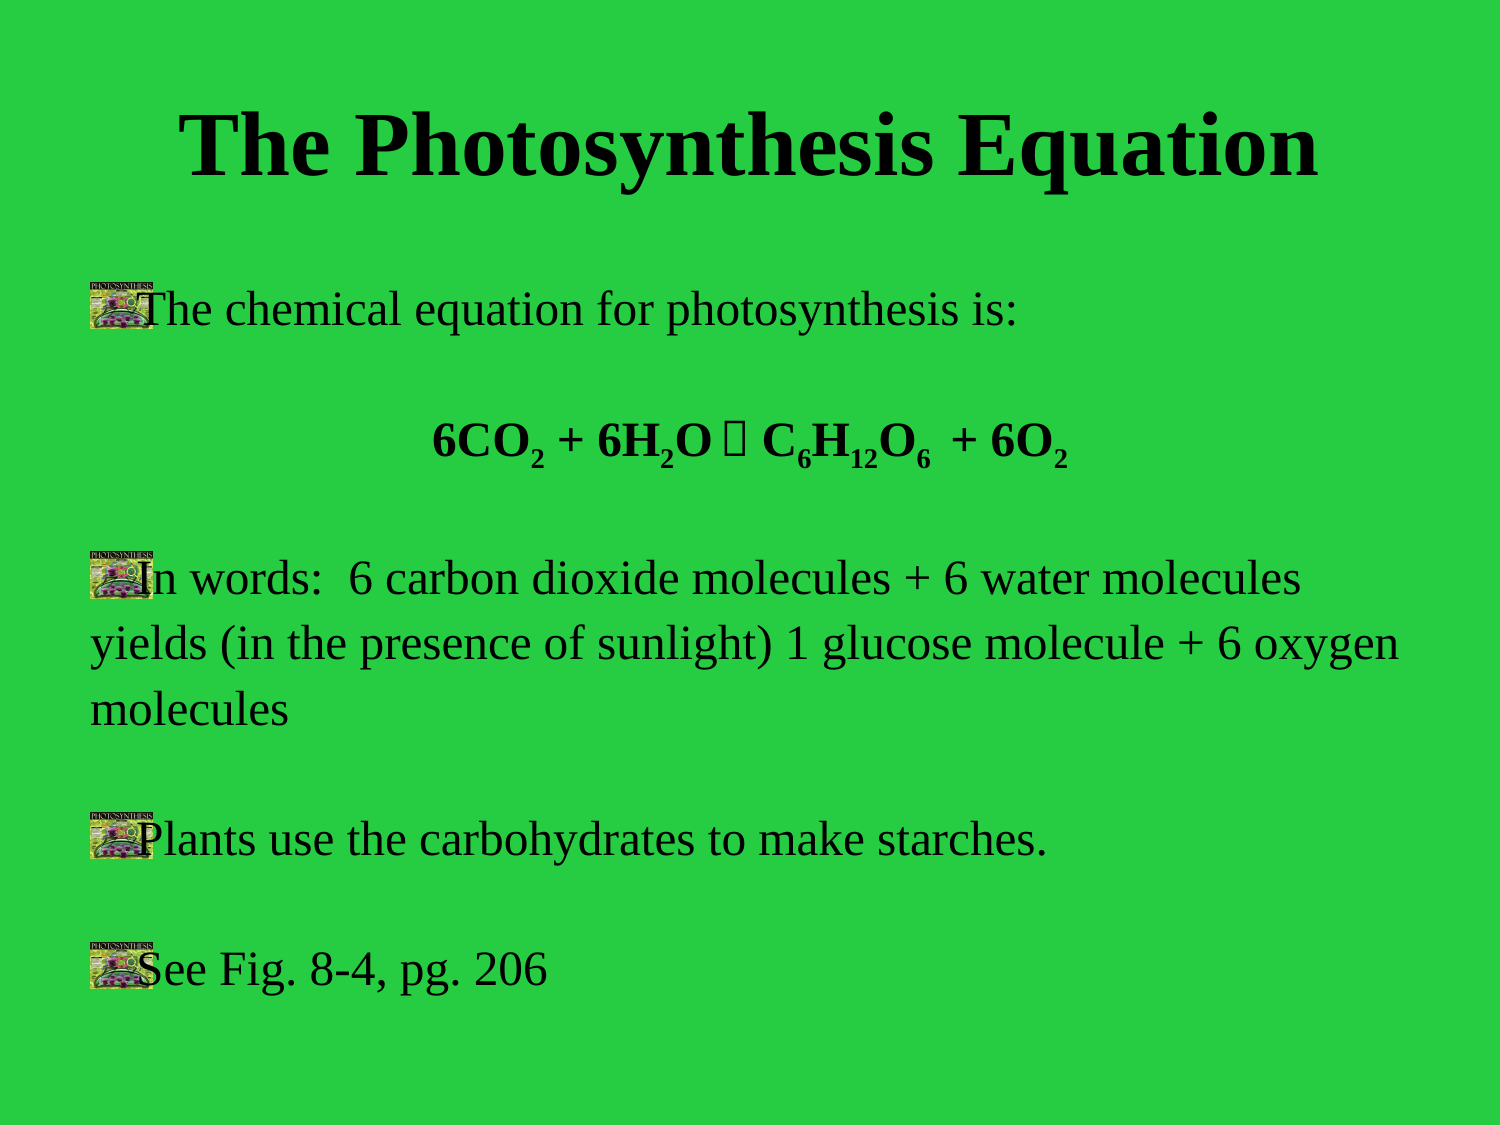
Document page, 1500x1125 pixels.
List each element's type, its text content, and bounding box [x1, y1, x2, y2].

picture [90, 812, 153, 859]
title The Photosynthesis Equation [75, 45, 1425, 233]
picture [90, 942, 153, 989]
picture [90, 551, 153, 599]
picture [90, 282, 153, 329]
list The chemical equation for photosynthesis is: 6CO2 + 6H2O  C6H12O6 + 6O2 In words: 6 carbon dioxide molecules + 6 water molecules yields (in the presence of sunlight) 1 glucose molecule + 6 oxygen molecules Plants use the carbohydrates to make starches. See Fig. 8-4, pg. 206 [75, 262, 1425, 1005]
